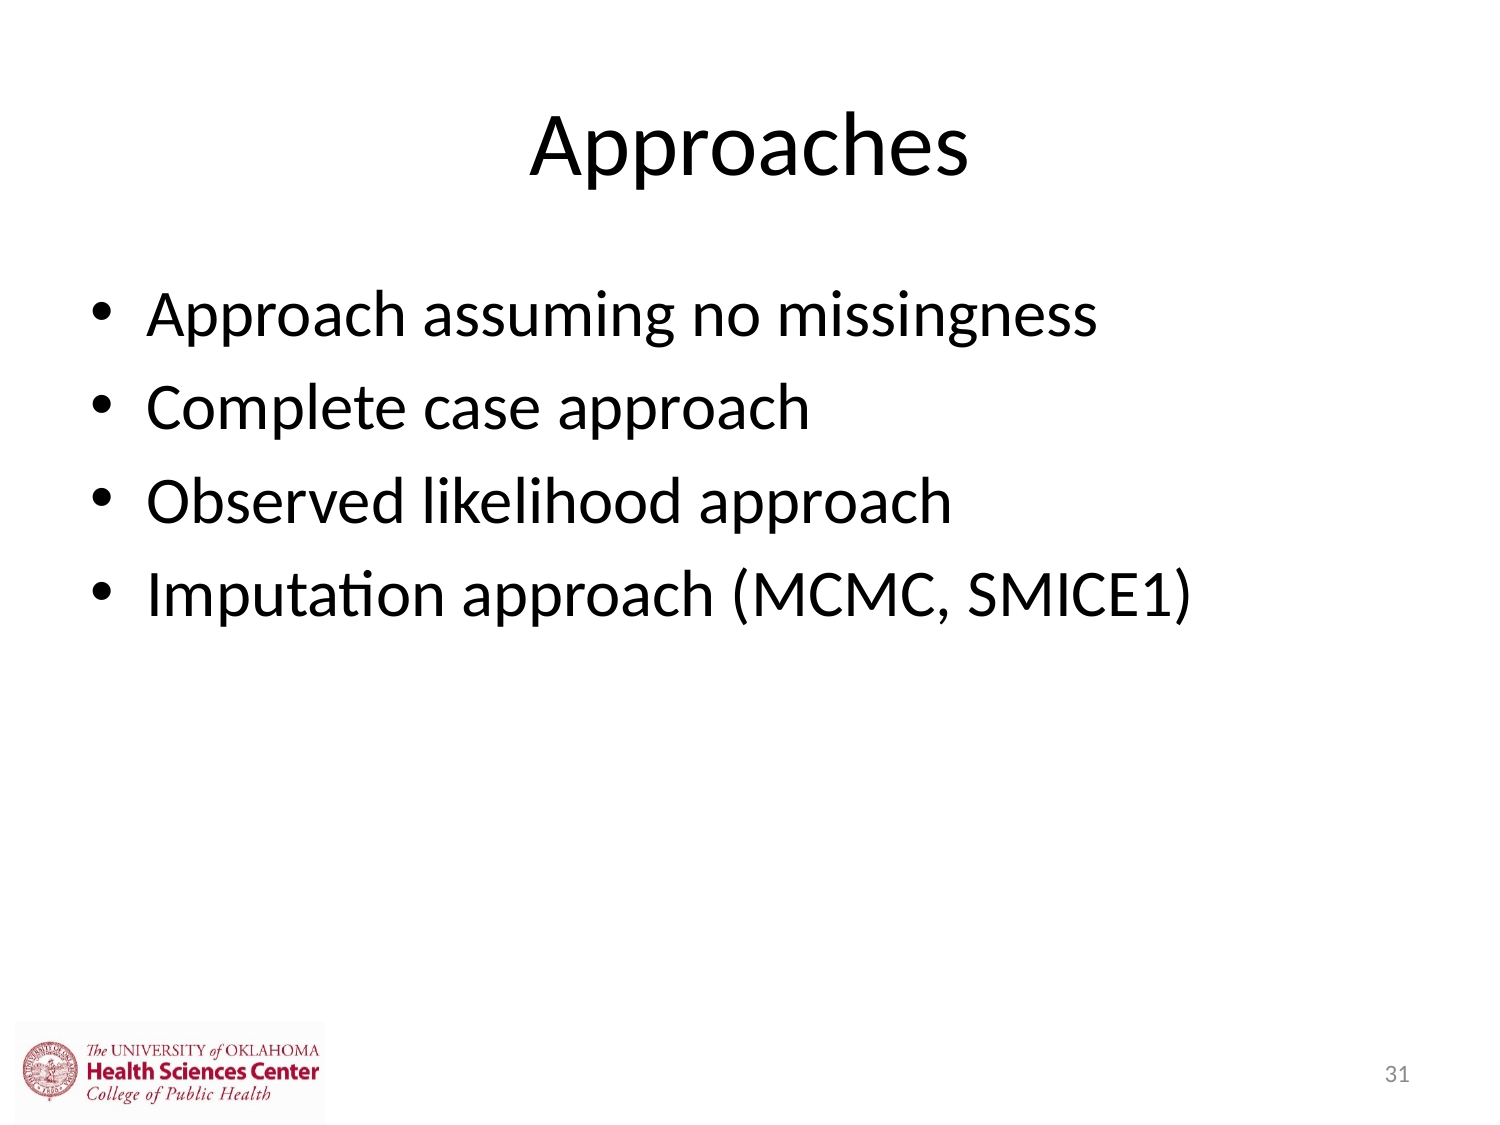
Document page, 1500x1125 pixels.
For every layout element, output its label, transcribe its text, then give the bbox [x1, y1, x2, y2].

title Approaches [75, 45, 1425, 233]
slide_number 31 [1074, 1042, 1425, 1103]
picture [15, 1022, 325, 1125]
list Approach assuming no missingness Complete case approach Observed likelihood approach Imputation approach (MCMC, SMICE1) [75, 262, 1425, 1005]
